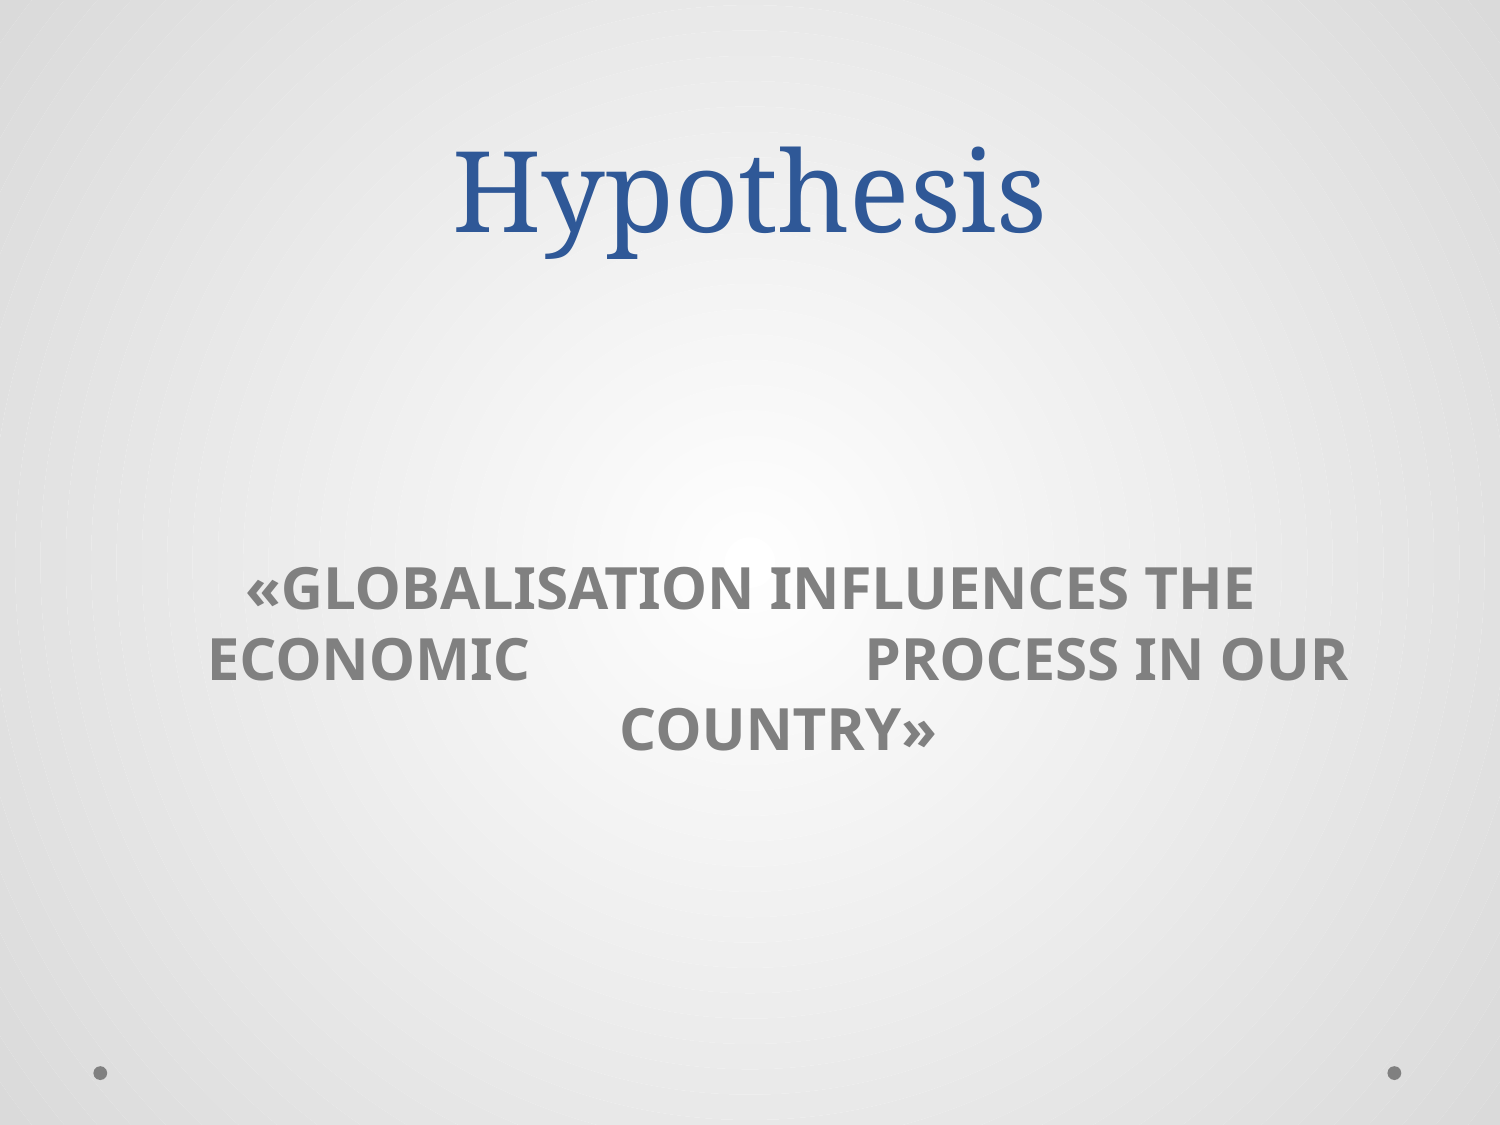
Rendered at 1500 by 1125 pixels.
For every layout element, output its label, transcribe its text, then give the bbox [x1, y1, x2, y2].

list «GLOBALISATION INFLUENCES THE ECONOMIC PROCESS IN OUR COUNTRY» [75, 262, 1425, 1005]
title Hypothesis [75, 0, 1425, 262]
